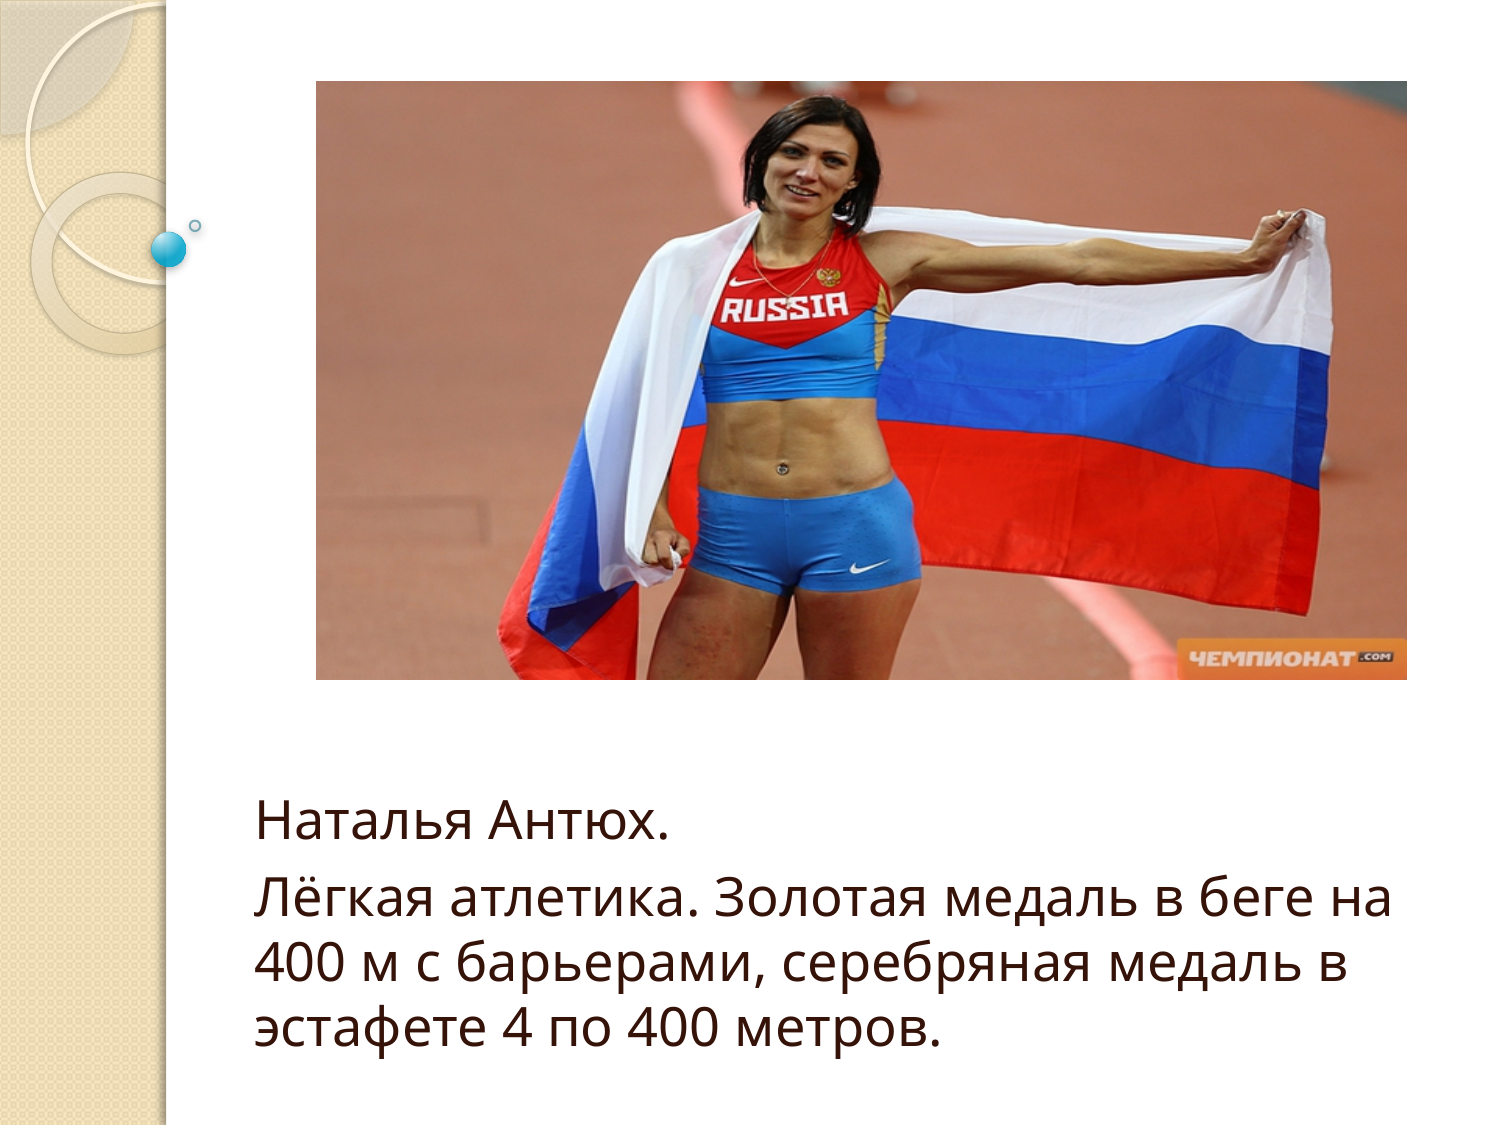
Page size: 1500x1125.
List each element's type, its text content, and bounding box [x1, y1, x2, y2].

picture [316, 81, 1407, 680]
subtitle Наталья Антюх. Лёгкая атлетика. Золотая медаль в беге на 400 м с барьерами, серебряная медаль в эстафете 4 по 400 метров. [234, 785, 1450, 1067]
